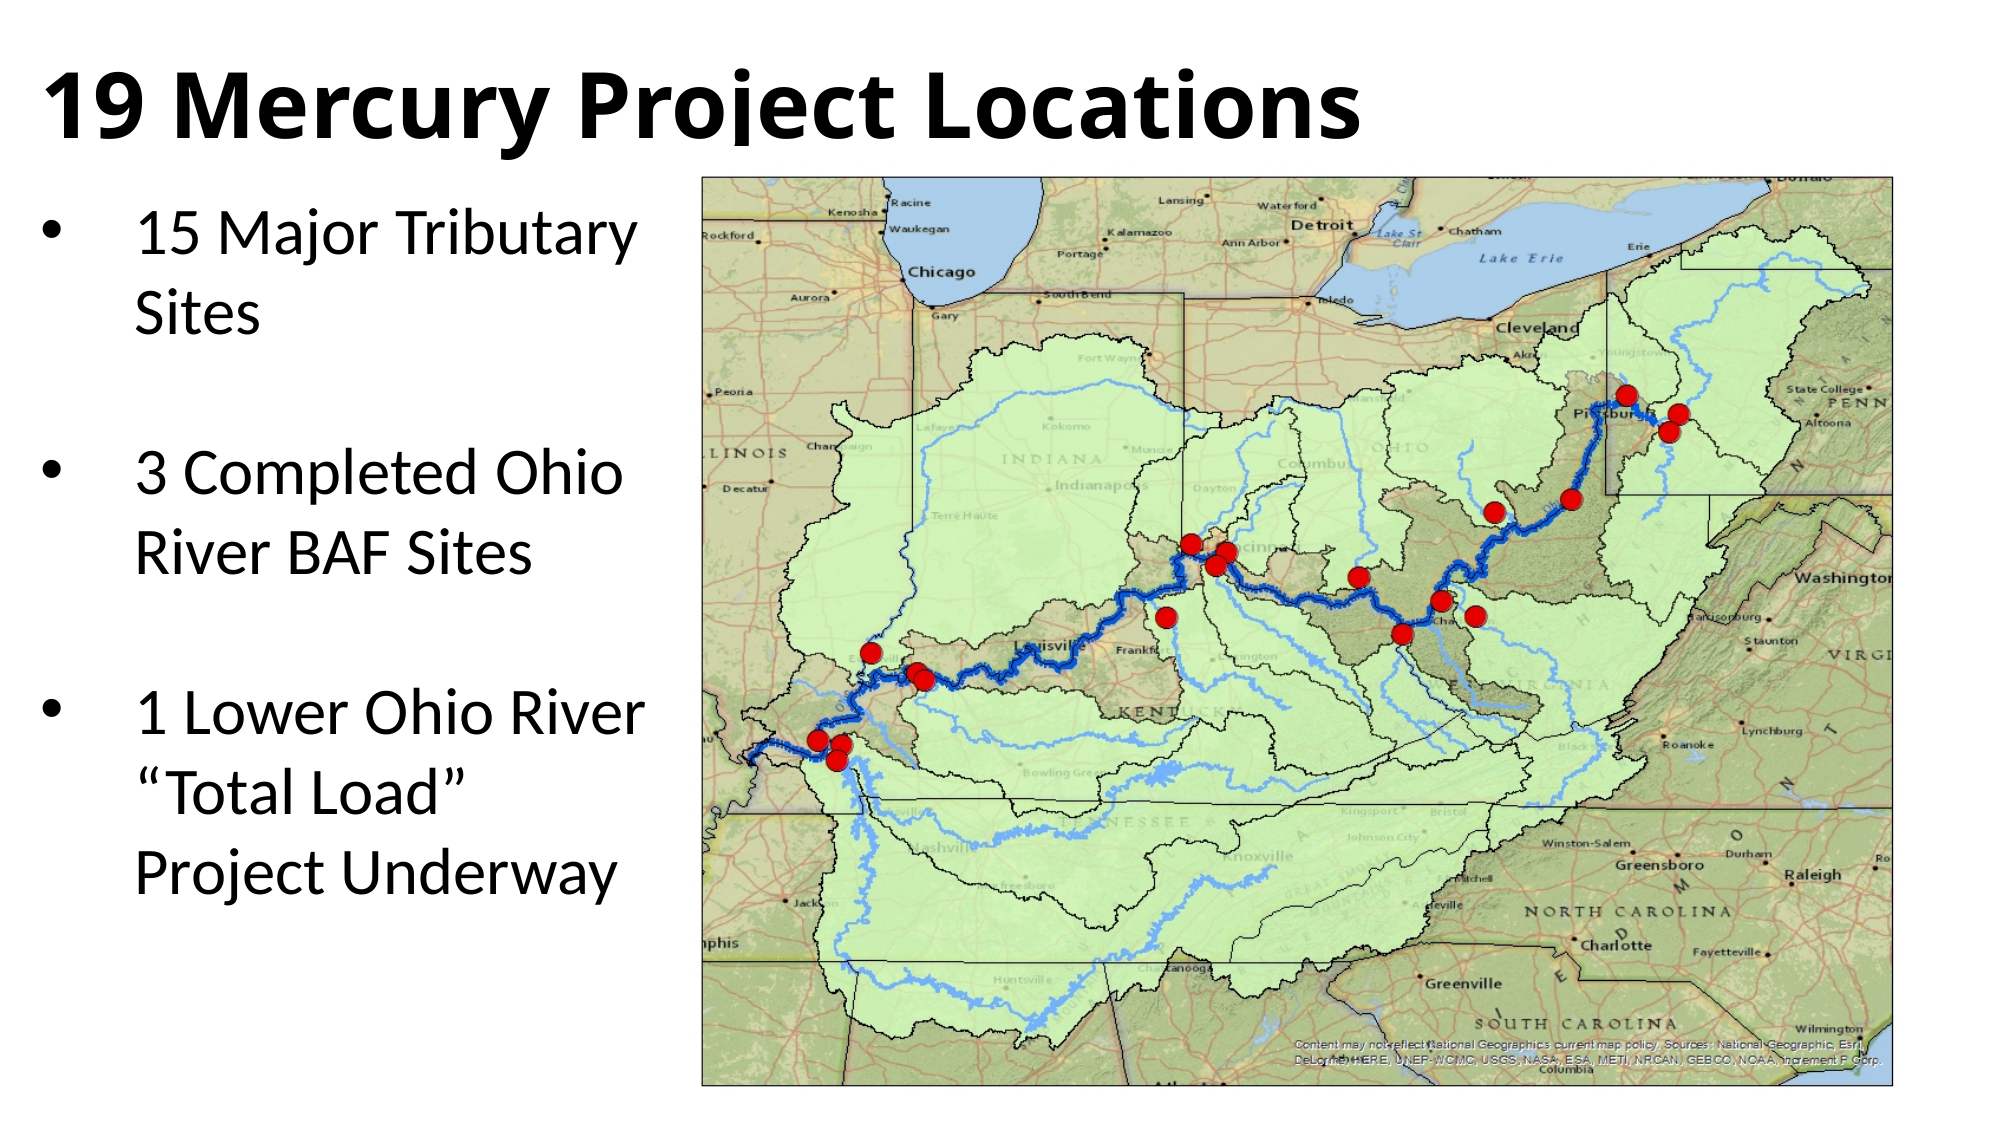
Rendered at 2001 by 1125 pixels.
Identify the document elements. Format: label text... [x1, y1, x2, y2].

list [671, 146, 1918, 1110]
text_box 15 Major Tributary Sites 3 Completed Ohio River BAF Sites 1 Lower Ohio River “Total Load” Project Underway [25, 180, 671, 915]
title 19 Mercury Project Locations [25, 0, 1751, 180]
